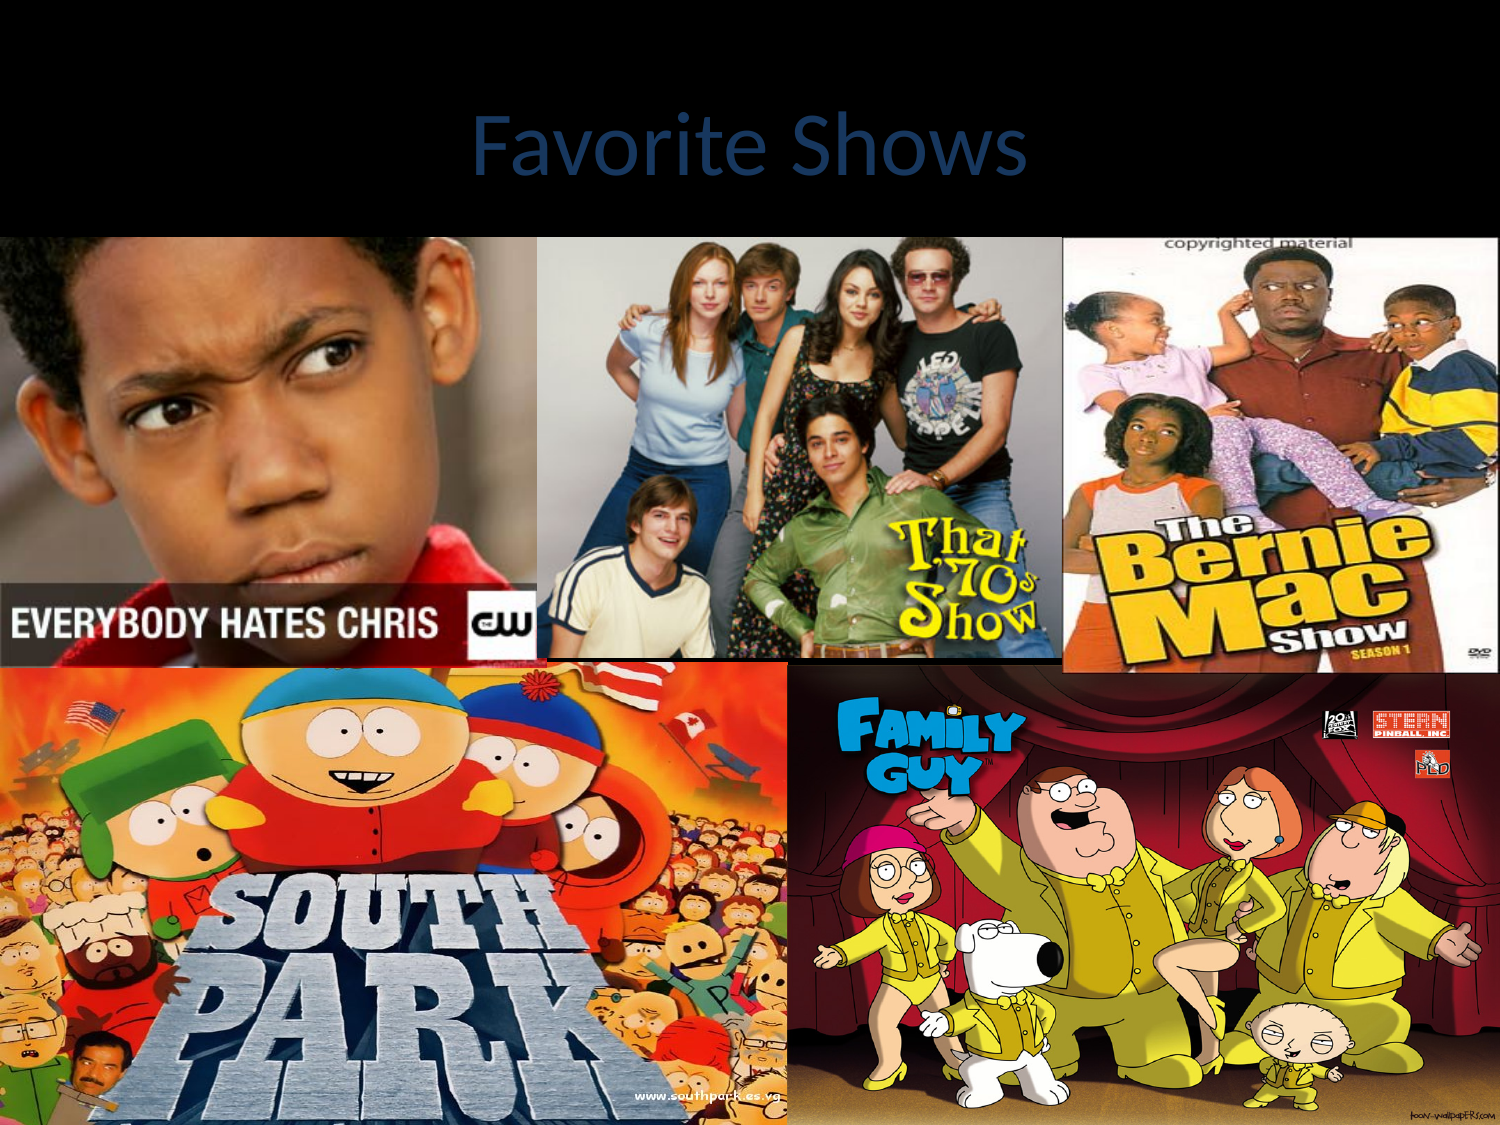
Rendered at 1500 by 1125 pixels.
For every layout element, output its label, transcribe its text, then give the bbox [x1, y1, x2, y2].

title Favorite Shows [75, 45, 1425, 233]
picture [0, 237, 1500, 1125]
